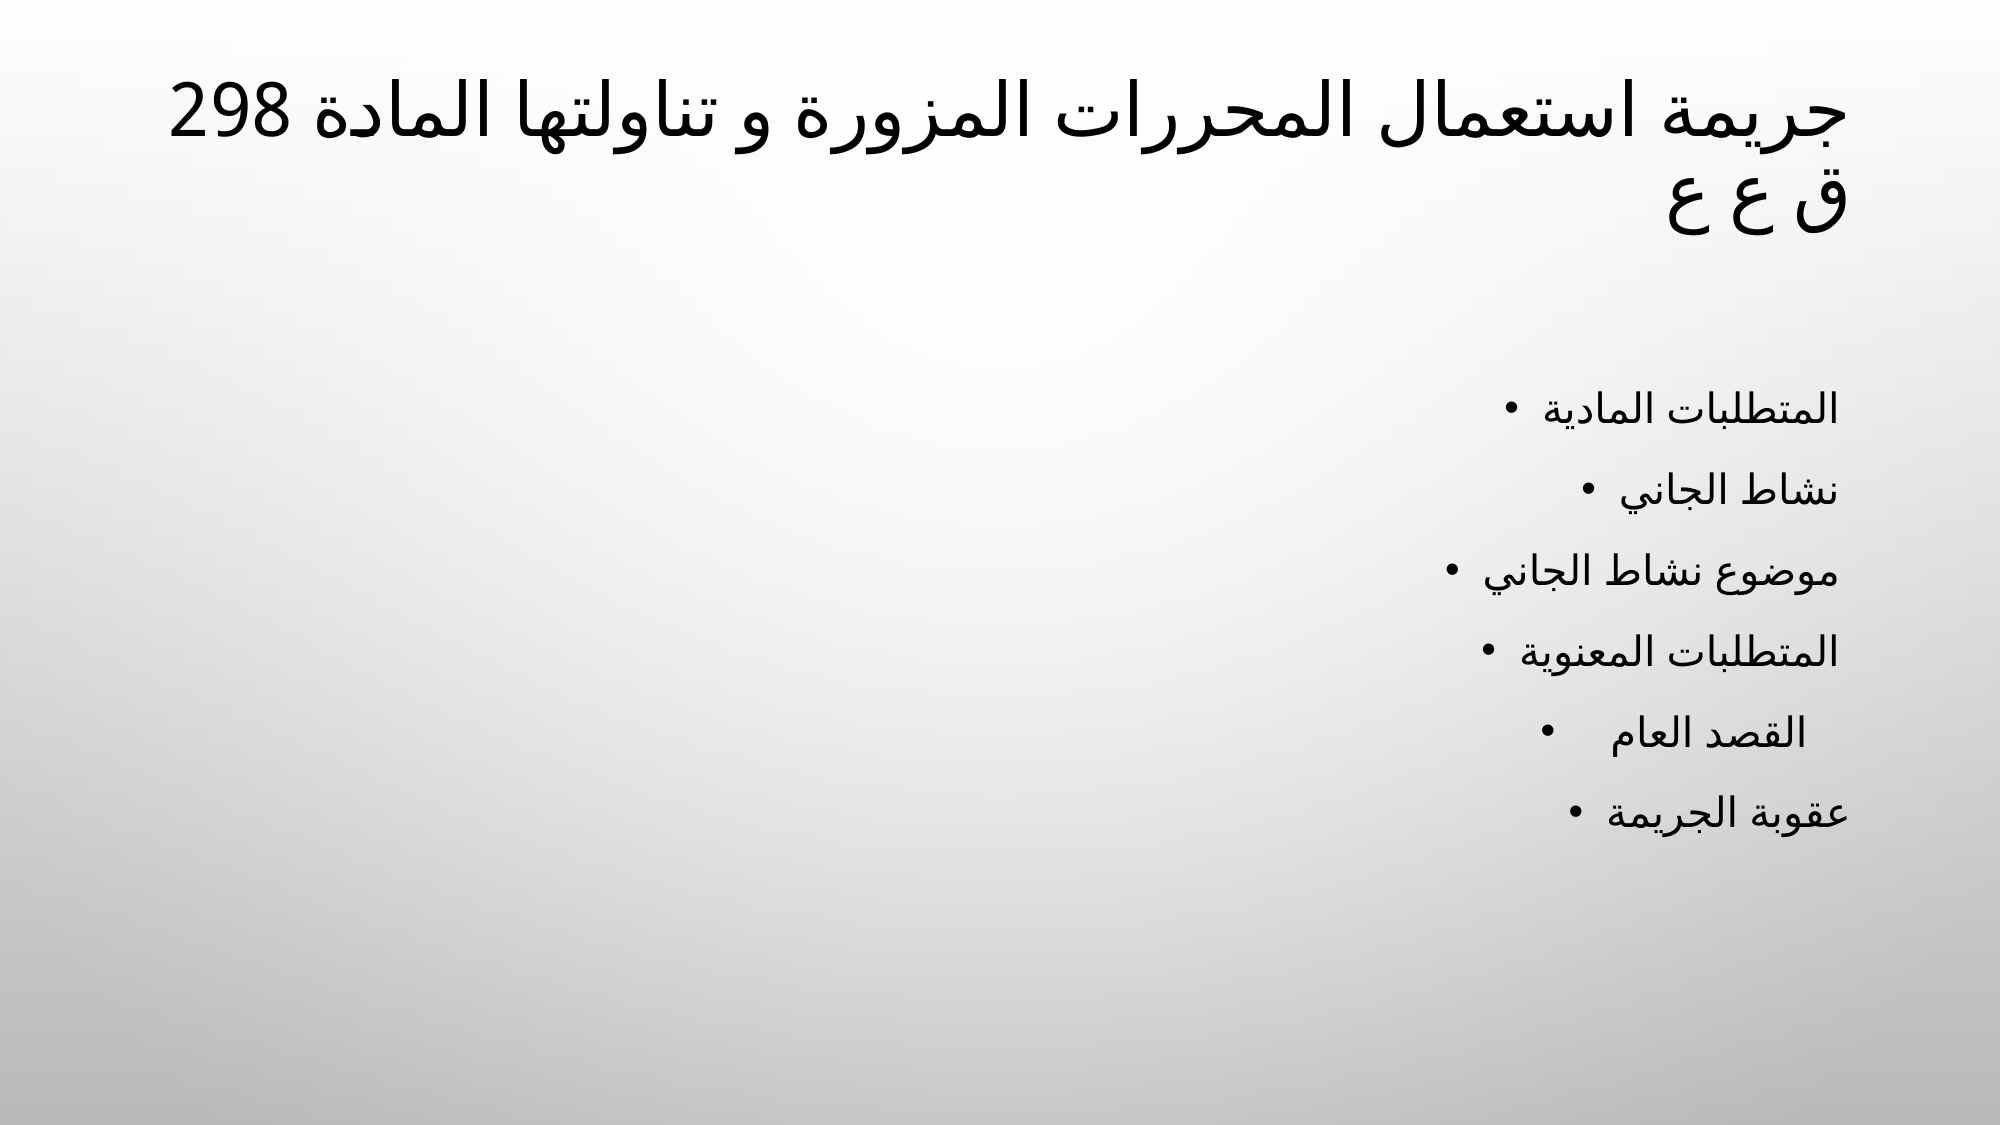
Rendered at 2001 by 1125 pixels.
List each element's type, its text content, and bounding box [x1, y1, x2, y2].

list المتطلبات المادية نشاط الجاني موضوع نشاط الجاني المتطلبات المعنوية القصد العام عقوبة الجريمة [134, 364, 1866, 962]
title جريمة استعمال المحررات المزورة و تناولتها المادة 298 ق ع ع [132, 73, 1868, 233]
picture [0, 0, 2000, 1125]
